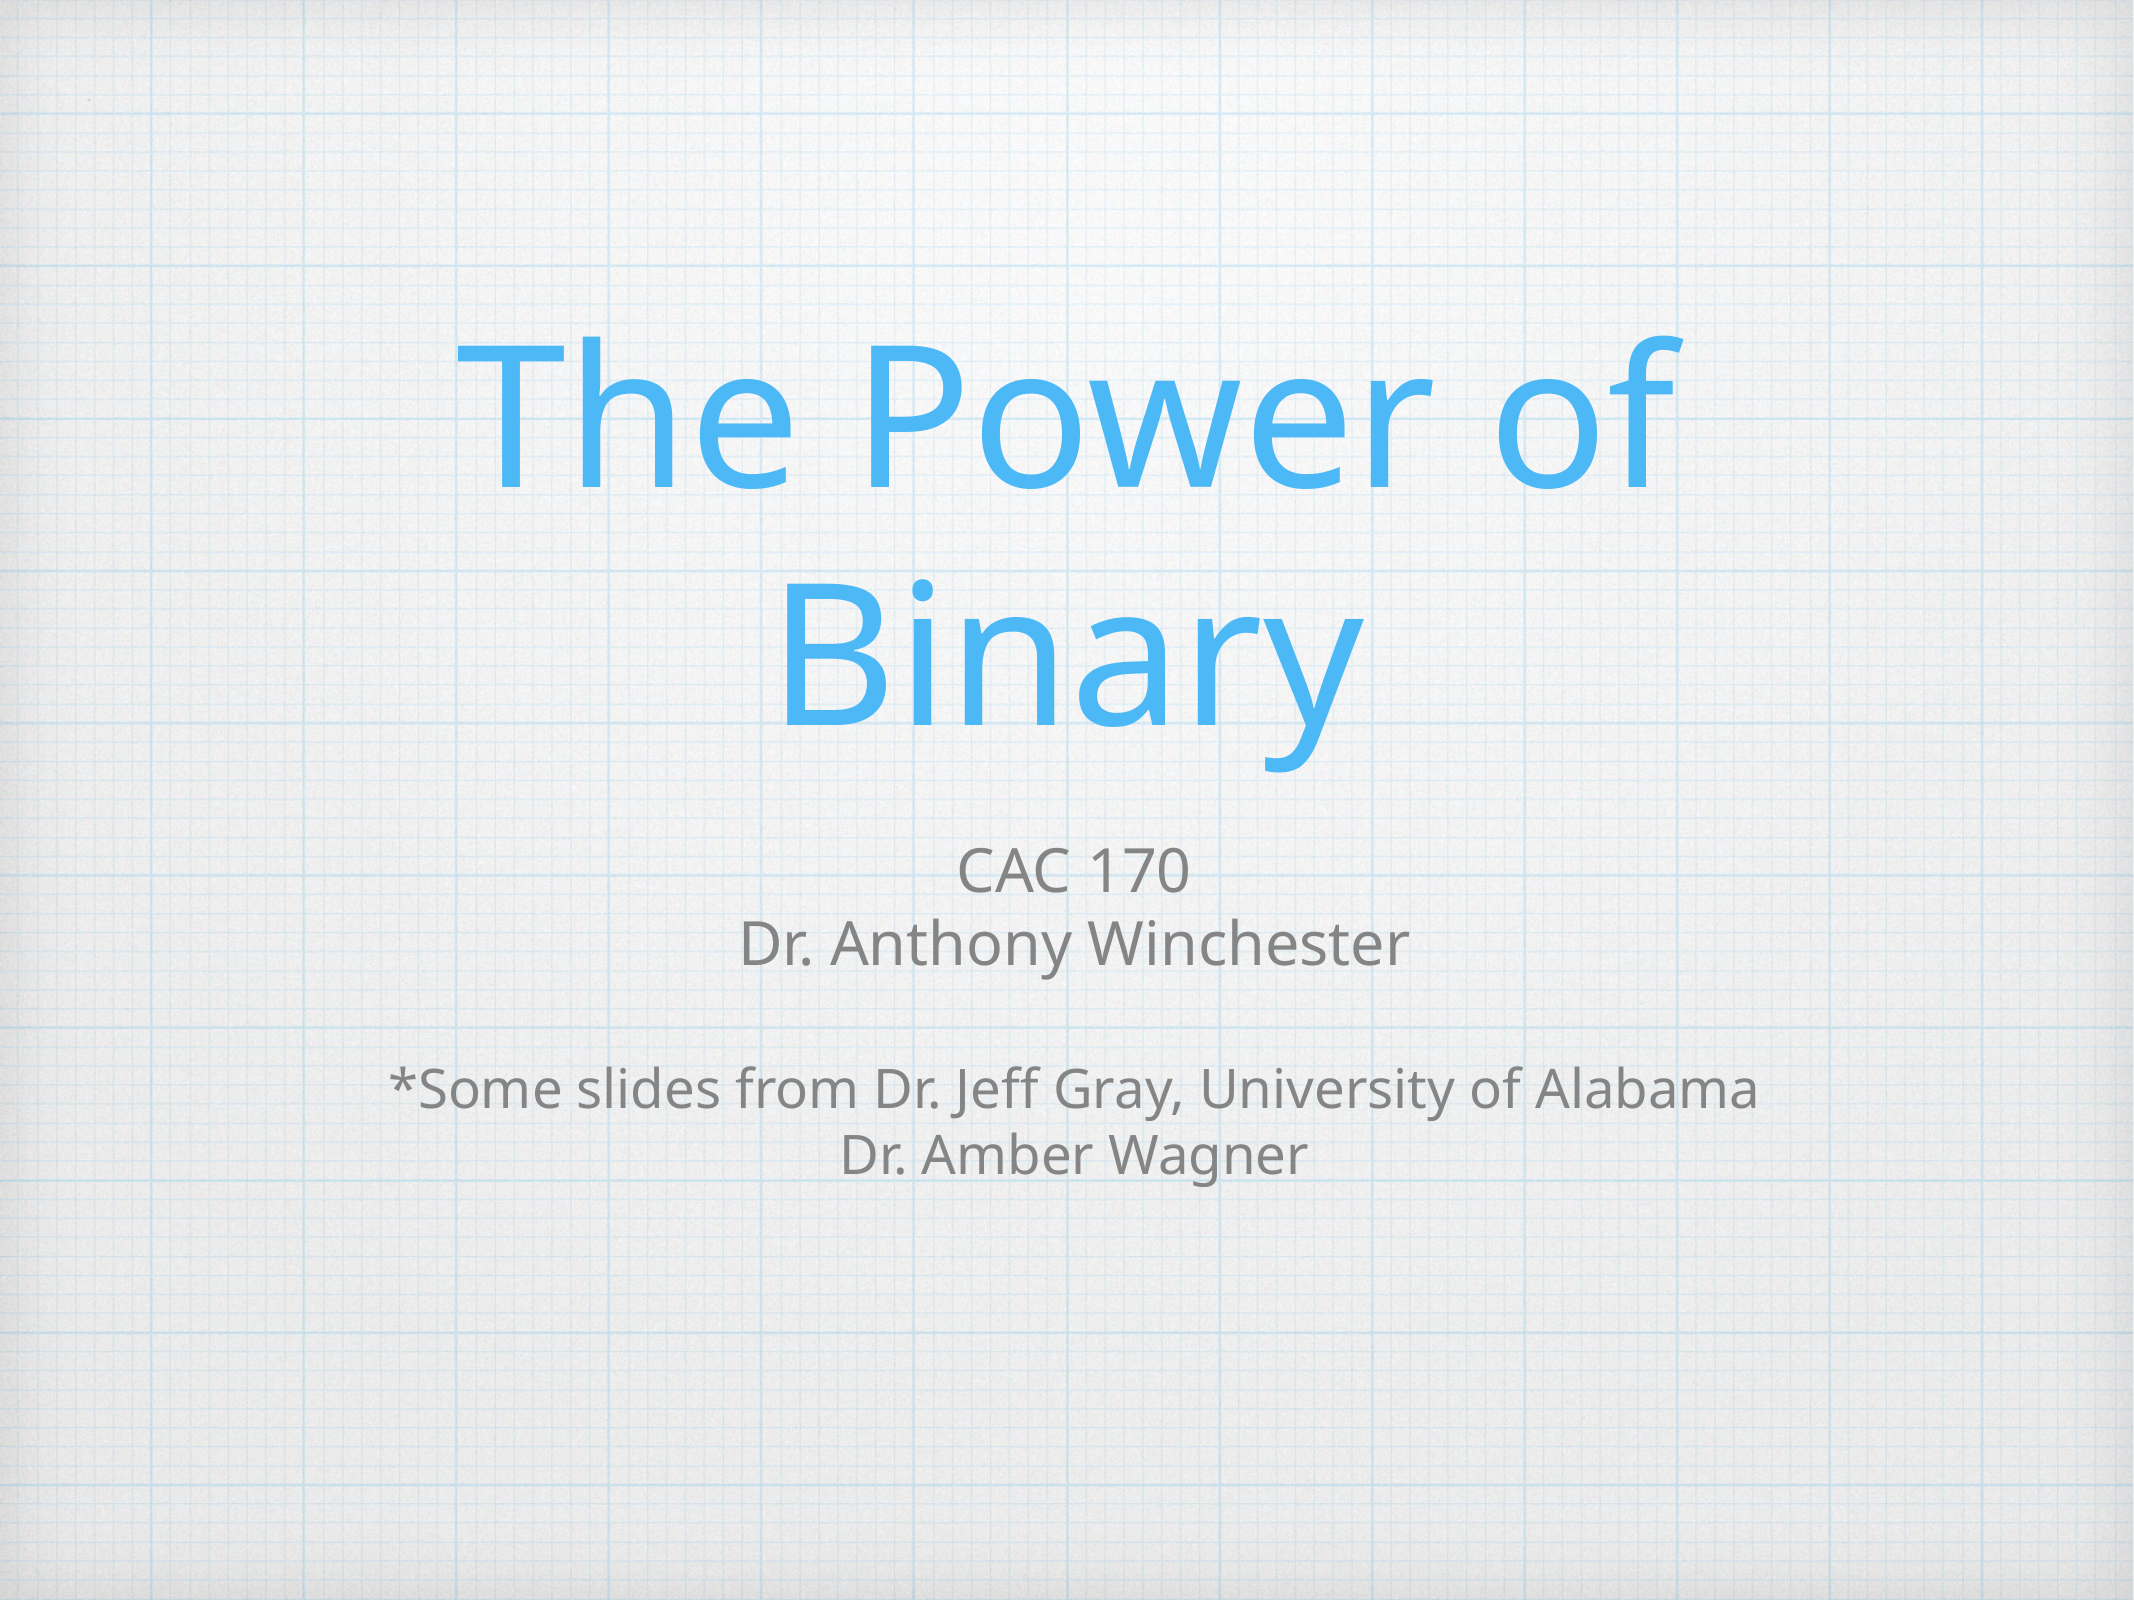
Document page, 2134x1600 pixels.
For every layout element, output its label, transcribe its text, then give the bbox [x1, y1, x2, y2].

picture [0, 0, 2134, 1600]
title The Power of Binary [207, 314, 1926, 774]
subtitle CAC 170 Dr. Anthony Winchester *Some slides from Dr. Jeff Gray, University of Alabama Dr. Amber Wagner [207, 822, 1942, 1286]
